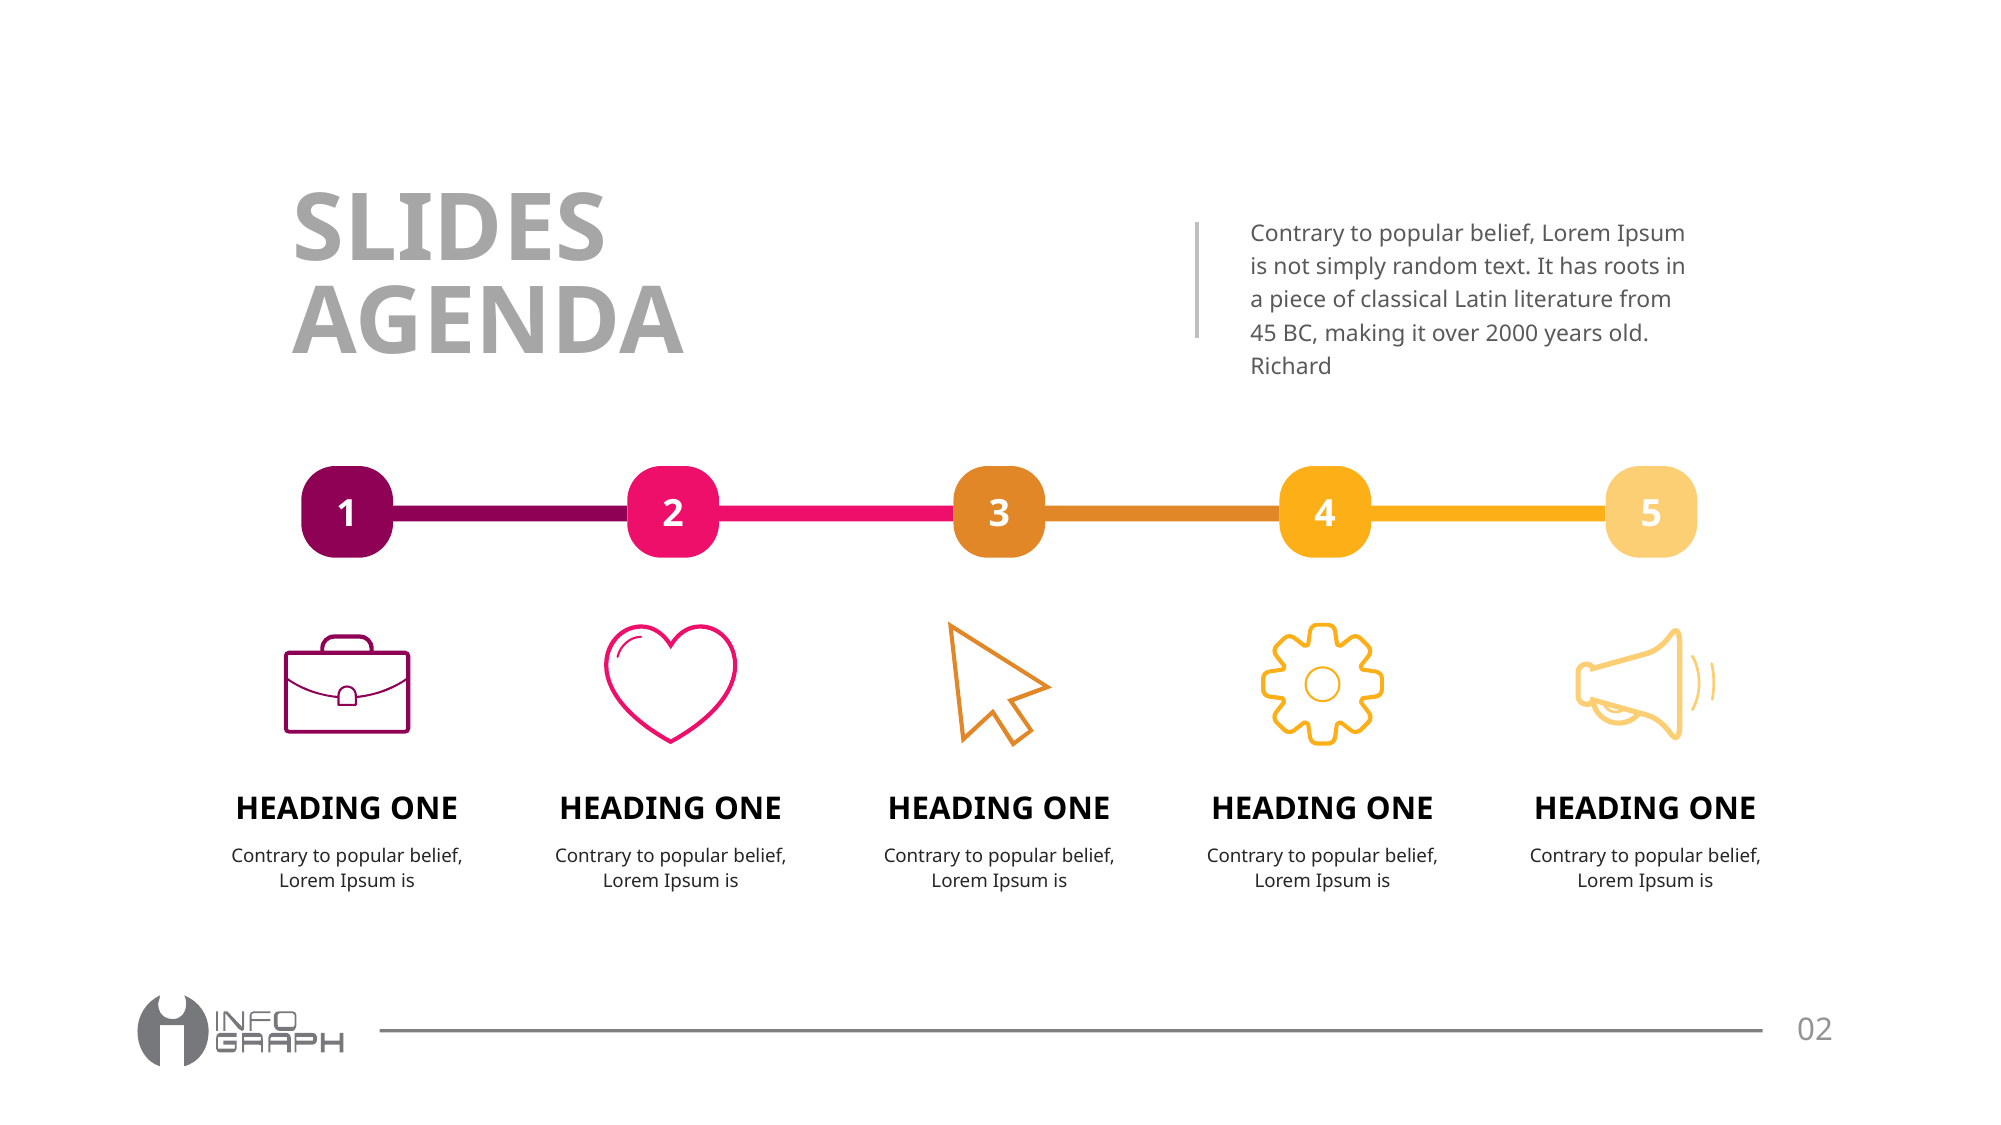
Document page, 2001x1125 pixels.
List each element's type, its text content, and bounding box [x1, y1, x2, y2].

text_box 5 [1618, 481, 1685, 542]
text_box 1 [314, 481, 380, 542]
text_box [283, 634, 411, 734]
text_box [1605, 466, 1698, 558]
text_box [947, 621, 1053, 747]
text_box [1691, 655, 1701, 711]
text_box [1511, 781, 1779, 900]
text_box [394, 505, 627, 522]
slide_number 02 [1767, 983, 1863, 1079]
text_box [1046, 505, 1279, 522]
text_box 2 [640, 481, 706, 542]
text_box [953, 466, 1046, 558]
text_box SLIDES AGENDA [277, 177, 719, 381]
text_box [1189, 781, 1456, 900]
text_box 4 [1292, 481, 1358, 542]
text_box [865, 781, 1133, 900]
text_box Contrary to popular belief, Lorem Ipsum is not simply random text. It has roots in a piece of classical Latin literature from 45 BC, making it over 2000 years old. Richard [1235, 205, 1717, 387]
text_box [537, 781, 805, 900]
text_box [1372, 505, 1605, 522]
text_box [719, 505, 953, 522]
text_box [301, 466, 394, 558]
text_box [1279, 466, 1372, 558]
text_box 3 [966, 481, 1032, 542]
text_box [1261, 622, 1384, 746]
text_box [604, 624, 738, 745]
text_box [1710, 662, 1716, 701]
text_box [1575, 628, 1683, 741]
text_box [213, 781, 481, 900]
text_box [627, 466, 719, 558]
